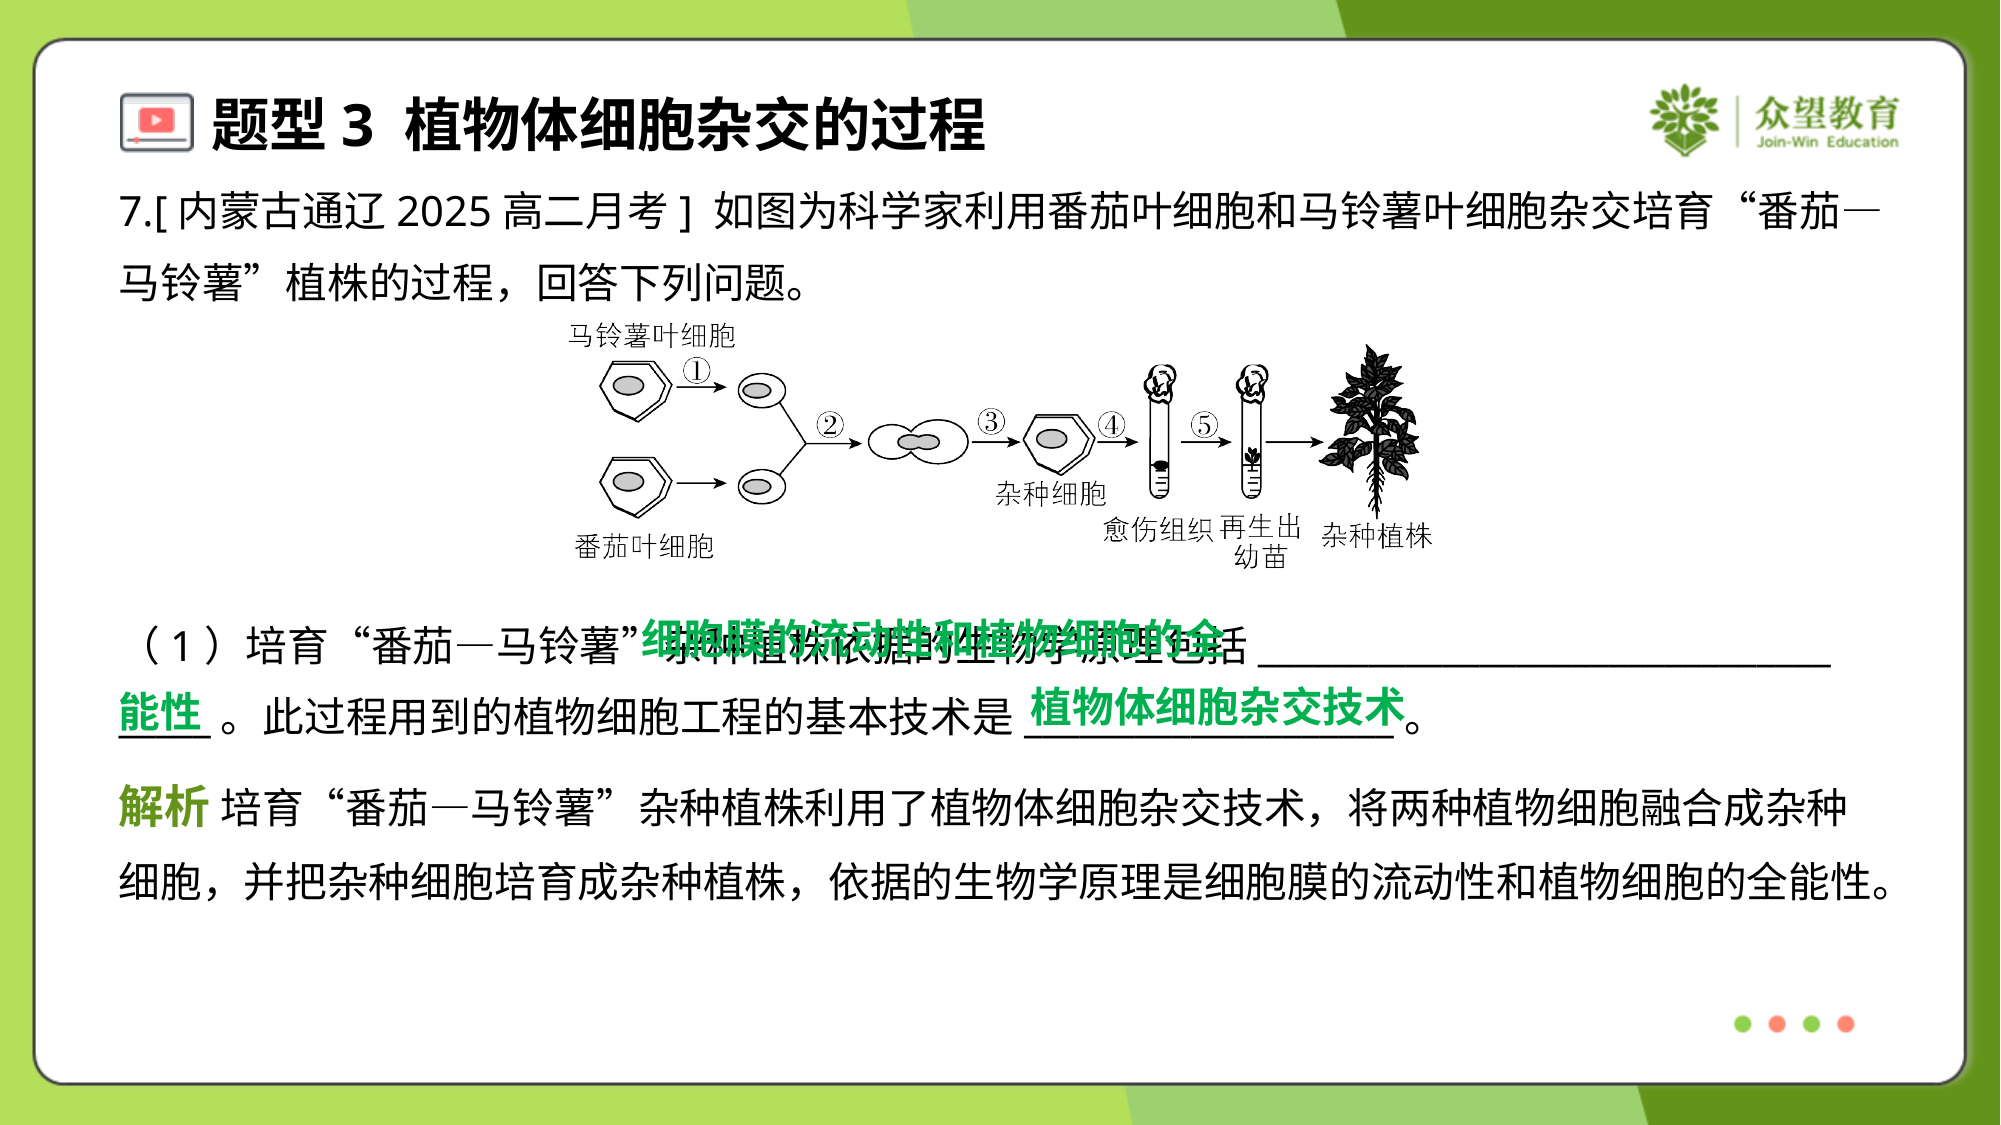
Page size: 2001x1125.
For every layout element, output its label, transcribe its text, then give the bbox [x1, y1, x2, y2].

text_box 细胞膜的流动性和植物细胞的全 能性 [118, 588, 1882, 729]
text_box （1）培育“番茄—马铃薯”杂种植株依据的生物学原理包括_______________________________ _____。此过程用到的植物细胞工程的基本技术是____________________。 [118, 594, 1883, 733]
picture [0, 0, 2000, 1125]
text_box 解析 培育“番茄—马铃薯”杂种植株利用了植物体细胞杂交技术，将两种植物细胞融合成杂种 细胞，并把杂种细胞培育成杂种植株，依据的生物学原理是细胞膜的流动性和植物细胞的全能性。 [118, 749, 1883, 898]
text_box 植物体细胞杂交技术 [1015, 660, 1422, 725]
text_box 7.[内蒙古通辽2025高二月考] 如图为科学家利用番茄叶细胞和马铃薯叶细胞杂交培育“番茄— 马铃薯”植株的过程，回答下列问题。 [118, 159, 1883, 300]
